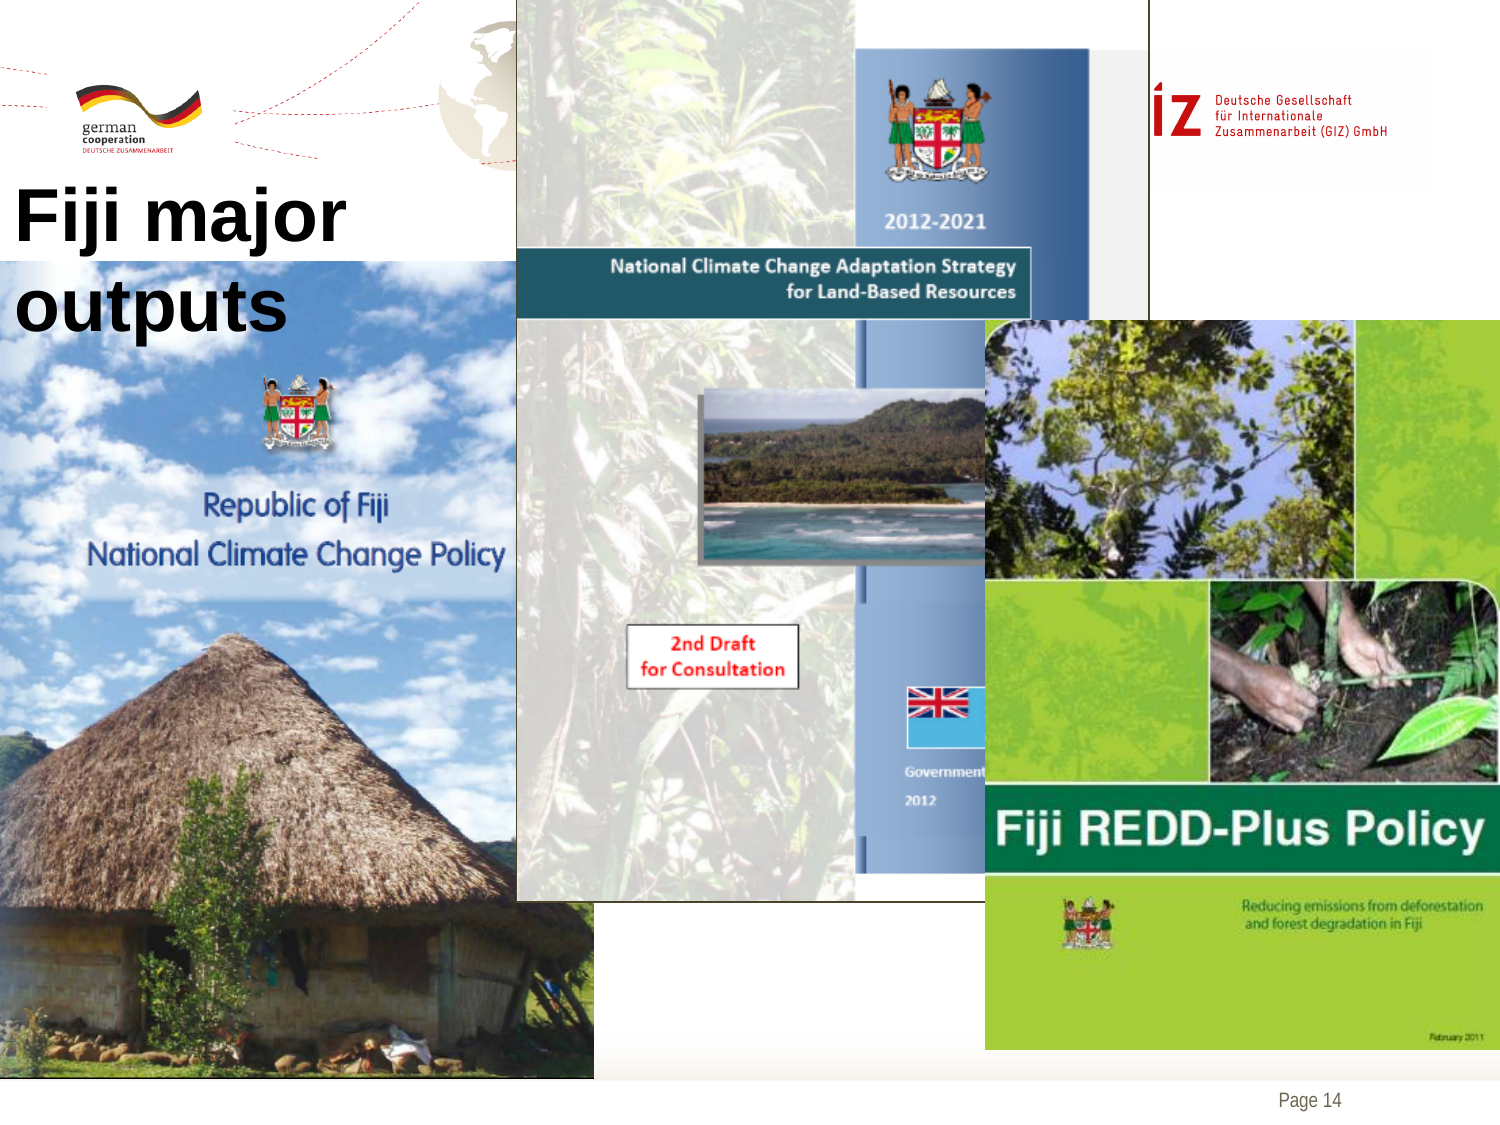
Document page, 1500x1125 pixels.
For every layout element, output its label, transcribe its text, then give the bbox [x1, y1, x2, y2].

text_box Fiji major outputs [0, 158, 480, 236]
picture [0, 0, 1500, 1081]
picture [1150, 0, 1500, 194]
picture [0, 0, 516, 184]
